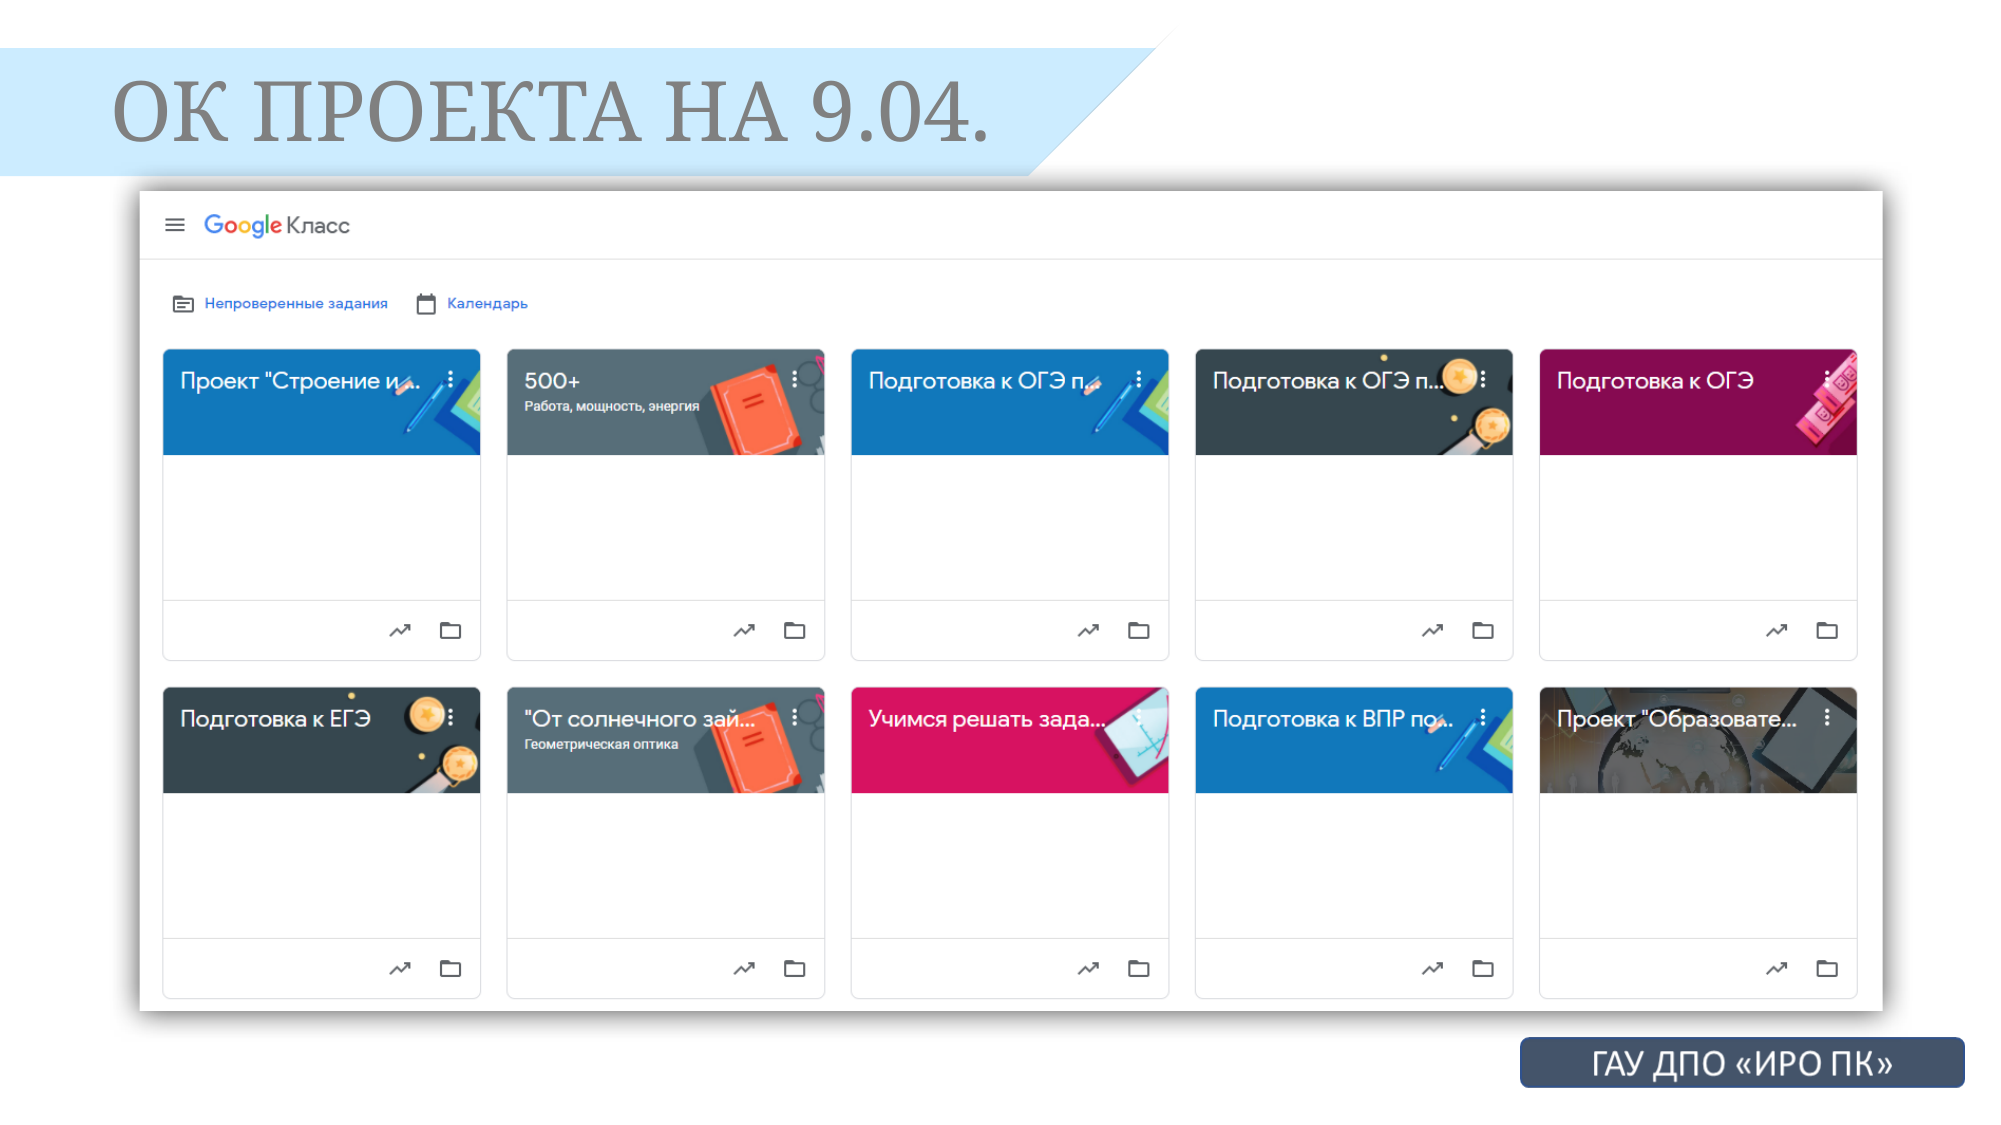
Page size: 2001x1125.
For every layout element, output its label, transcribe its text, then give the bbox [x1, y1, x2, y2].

picture [139, 191, 1883, 1011]
title ОК ПРОЕКТА НА 9.04. [0, 48, 1027, 177]
picture [1520, 1027, 1965, 1109]
picture [1027, 23, 1181, 177]
